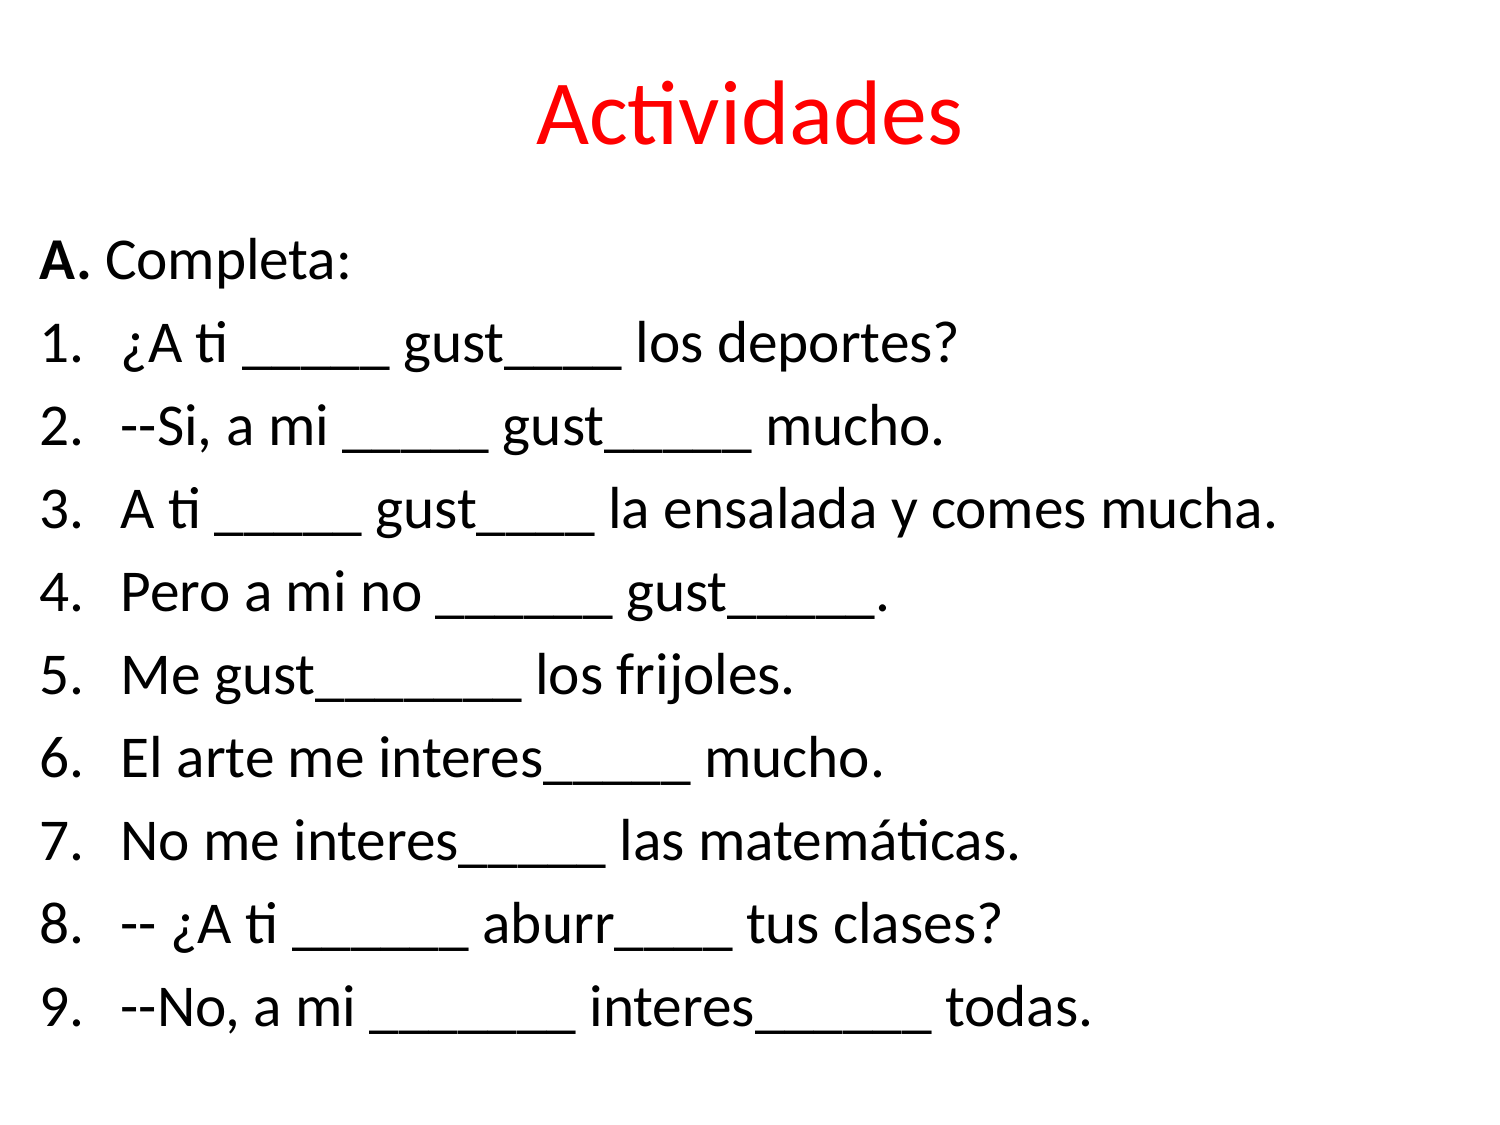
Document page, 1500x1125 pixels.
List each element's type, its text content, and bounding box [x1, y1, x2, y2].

text_box A. Completa: ¿A ti _____ gust____ los deportes? --Si, a mi _____ gust_____ mucho. A ti _____ gust____ la ensalada y comes mucha. Pero a mi no ______ gust_____. Me gust_______ los frijoles. El arte me interes_____ mucho. No me interes_____ las matemáticas. -- ¿A ti ______ aburr____ tus clases? --No, a mi _______ interes______ todas. [24, 212, 1500, 1050]
text_box Actividades [74, 45, 1425, 212]
